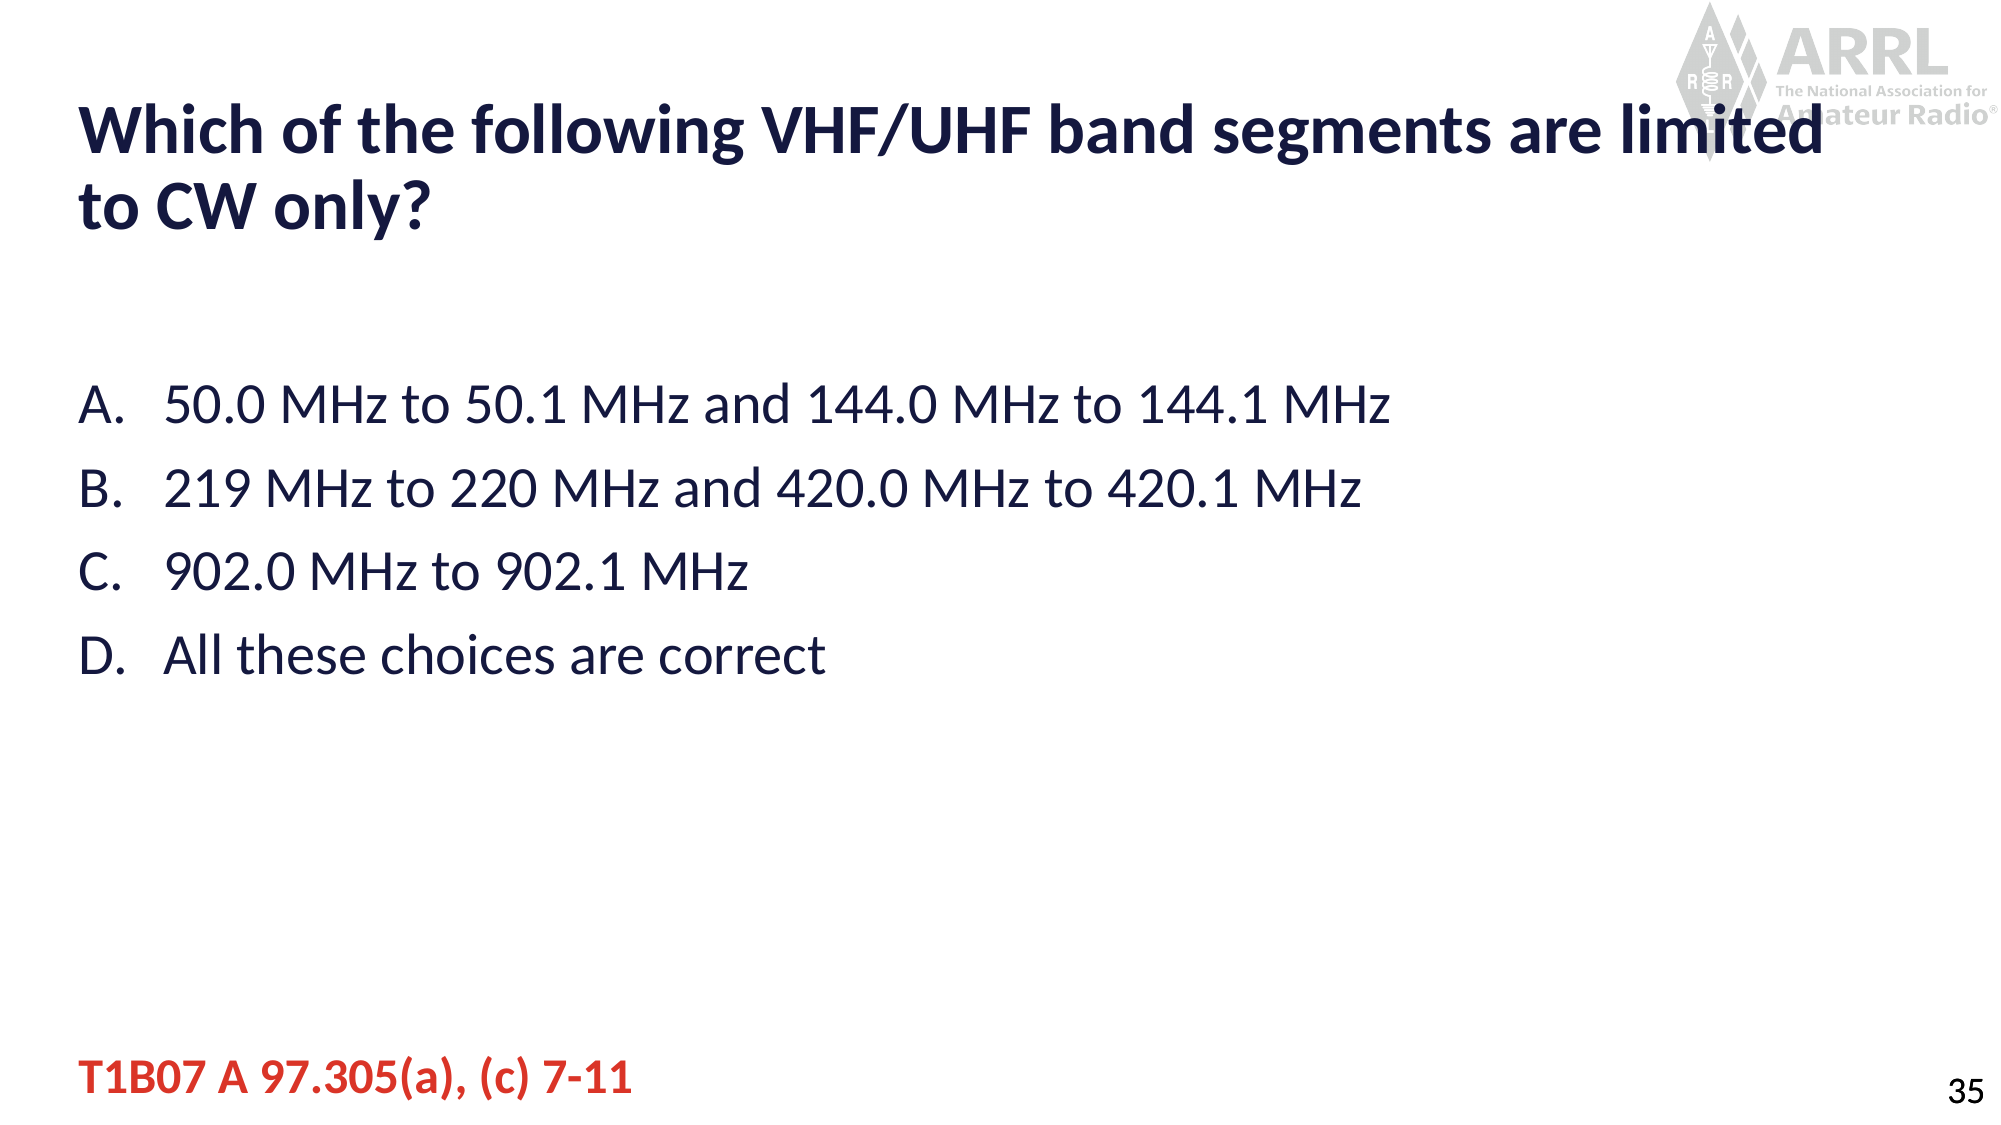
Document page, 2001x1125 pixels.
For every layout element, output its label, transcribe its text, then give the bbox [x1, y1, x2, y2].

list 50.0 MHz to 50.1 MHz and 144.0 MHz to 144.1 MHz 219 MHz to 220 MHz and 420.0 MHz to 420.1 MHz 902.0 MHz to 902.1 MHz All these choices are correct [63, 365, 1863, 989]
picture [1674, 0, 2000, 164]
text_box T1B07 A 97.305(a), (c) 7-11 [63, 1036, 921, 1112]
title Which of the following VHF/UHF band segments are limited to CW only? [63, 59, 1863, 278]
